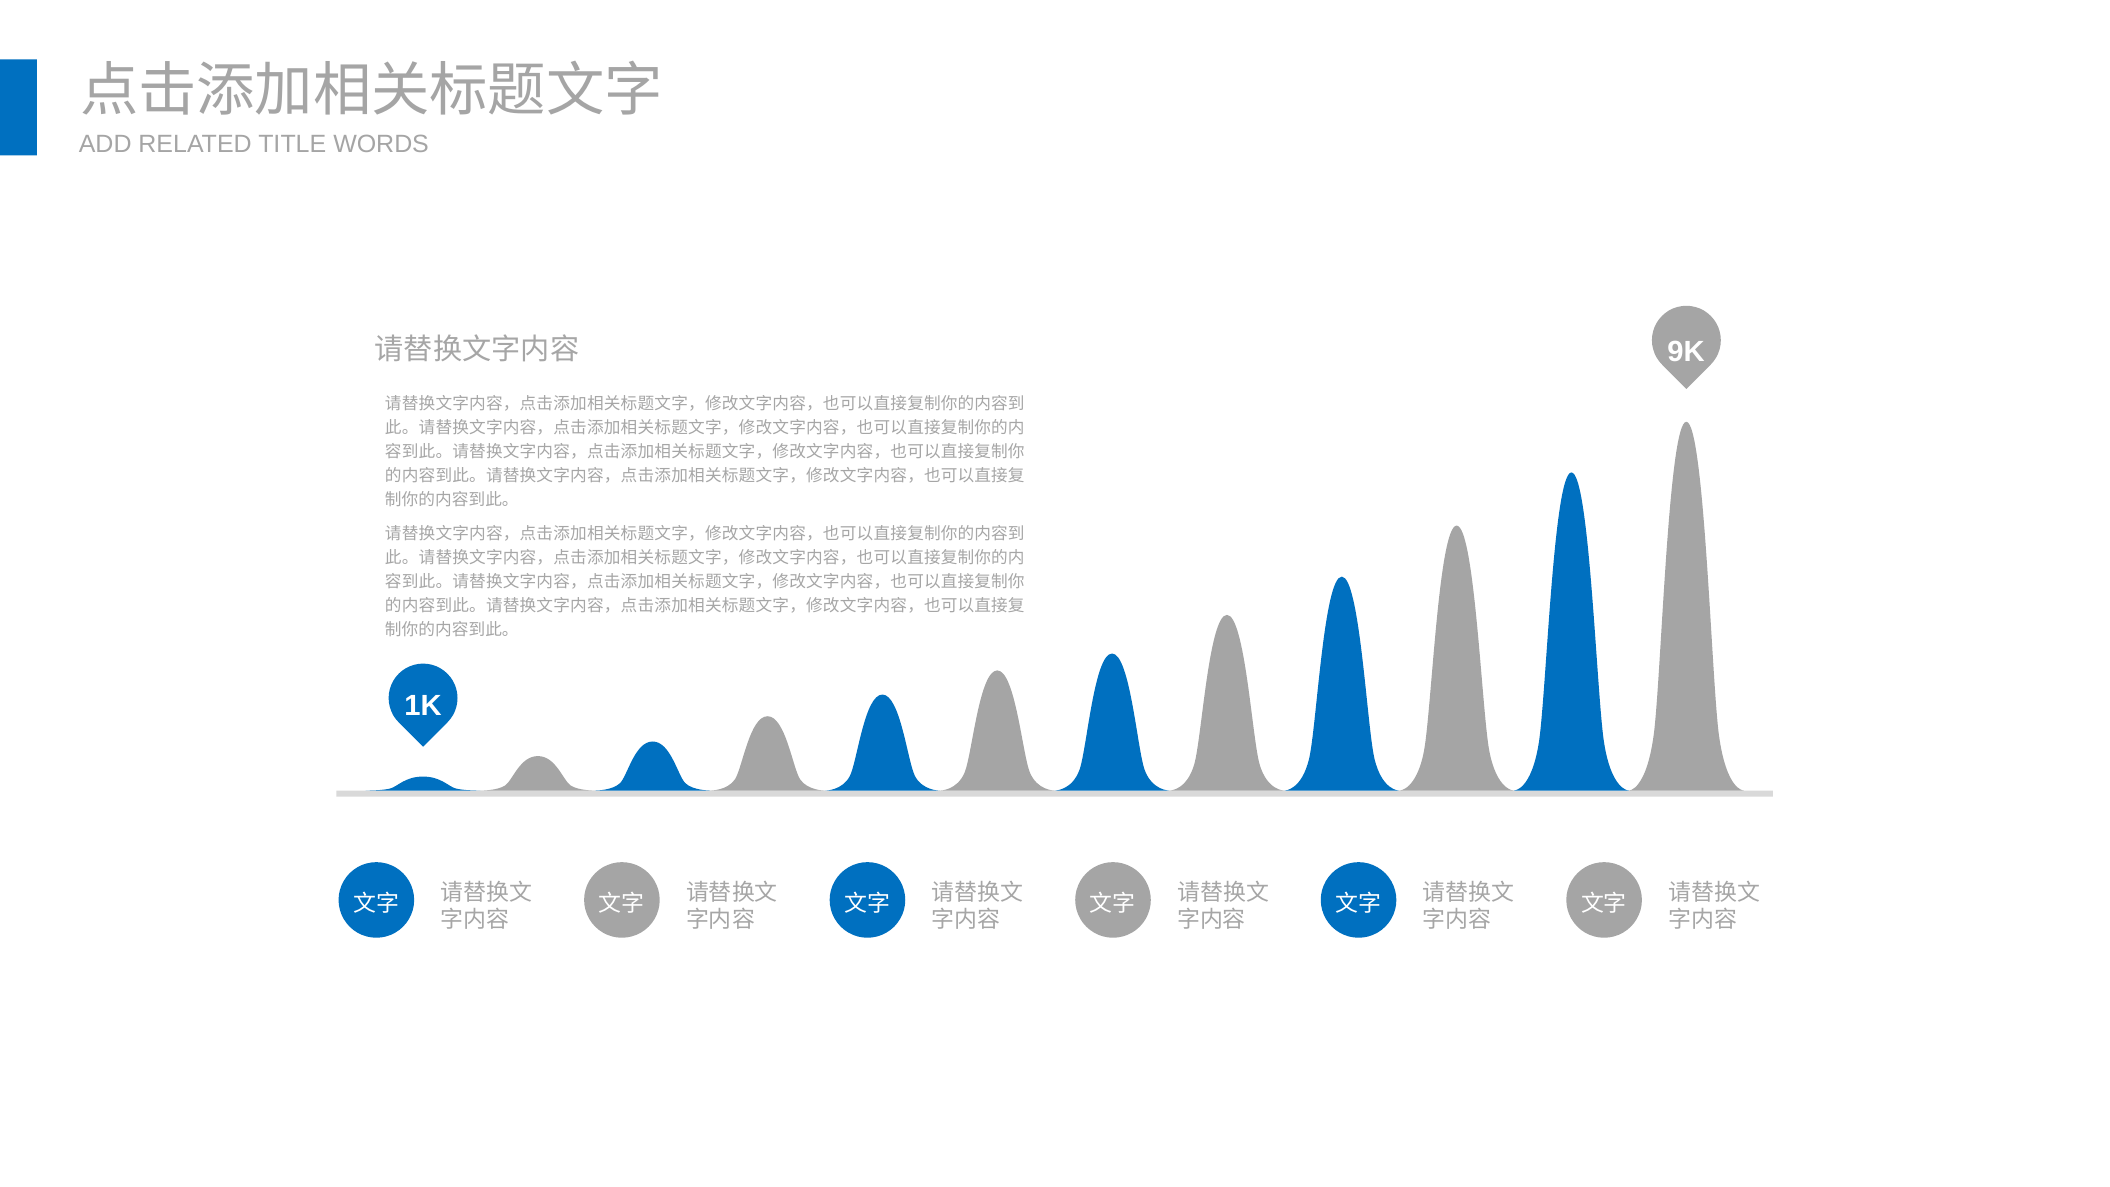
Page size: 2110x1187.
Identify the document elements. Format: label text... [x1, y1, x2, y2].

text_box [335, 790, 1774, 798]
text_box 请替换文字内容 [921, 877, 1034, 933]
text_box 9K [1652, 317, 1720, 375]
text_box 点击添加相关标题文字 [64, 43, 679, 130]
text_box [710, 716, 825, 791]
text_box ADD RELATED TITLE WORDS [62, 119, 446, 166]
text_box 请替换文字内容 [1412, 877, 1526, 933]
text_box 请替换文字内容 [374, 323, 580, 366]
text_box [825, 694, 939, 791]
text_box 文字 [828, 861, 907, 939]
text_box [1628, 421, 1744, 791]
text_box 文字 [1074, 861, 1152, 939]
text_box 请替换文字内容，点击添加相关标题文字，修改文字内容，也可以直接复制你的内容到此。请替换文字内容，点击添加相关标题文字，修改文字内容，也可以直接复制你的内容到此。请替换文字内容，点击添加相关标题文字，修改文字内容，也可以直接复制你的内容到此。请替换文字内容，点击添加相关标题文字，修改文字内容，也可以直接复制你的内容到此。 [384, 518, 1026, 639]
text_box [939, 670, 1054, 791]
text_box [595, 741, 710, 791]
text_box 请替换文字内容 [675, 877, 789, 933]
text_box 文字 [337, 861, 416, 939]
text_box [1514, 472, 1628, 791]
text_box 请替换文字内容，点击添加相关标题文字，修改文字内容，也可以直接复制你的内容到此。请替换文字内容，点击添加相关标题文字，修改文字内容，也可以直接复制你的内容到此。请替换文字内容，点击添加相关标题文字，修改文字内容，也可以直接复制你的内容到此。请替换文字内容，点击添加相关标题文字，修改文字内容，也可以直接复制你的内容到此。 [384, 388, 1026, 509]
text_box 文字 [583, 861, 661, 939]
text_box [388, 663, 458, 733]
text_box 文字 [1319, 861, 1398, 939]
text_box [0, 58, 38, 157]
text_box [1284, 576, 1399, 791]
text_box [1659, 304, 1714, 317]
text_box 请替换文字内容 [1166, 877, 1280, 933]
text_box [1671, 375, 1702, 391]
text_box [1399, 525, 1514, 791]
text_box [1054, 653, 1169, 791]
text_box [365, 776, 480, 791]
text_box 文字 [1565, 861, 1643, 939]
text_box 请替换文字内容 [1657, 877, 1771, 933]
text_box [1169, 614, 1284, 791]
text_box [480, 756, 595, 791]
text_box 请替换文字内容 [430, 877, 543, 933]
